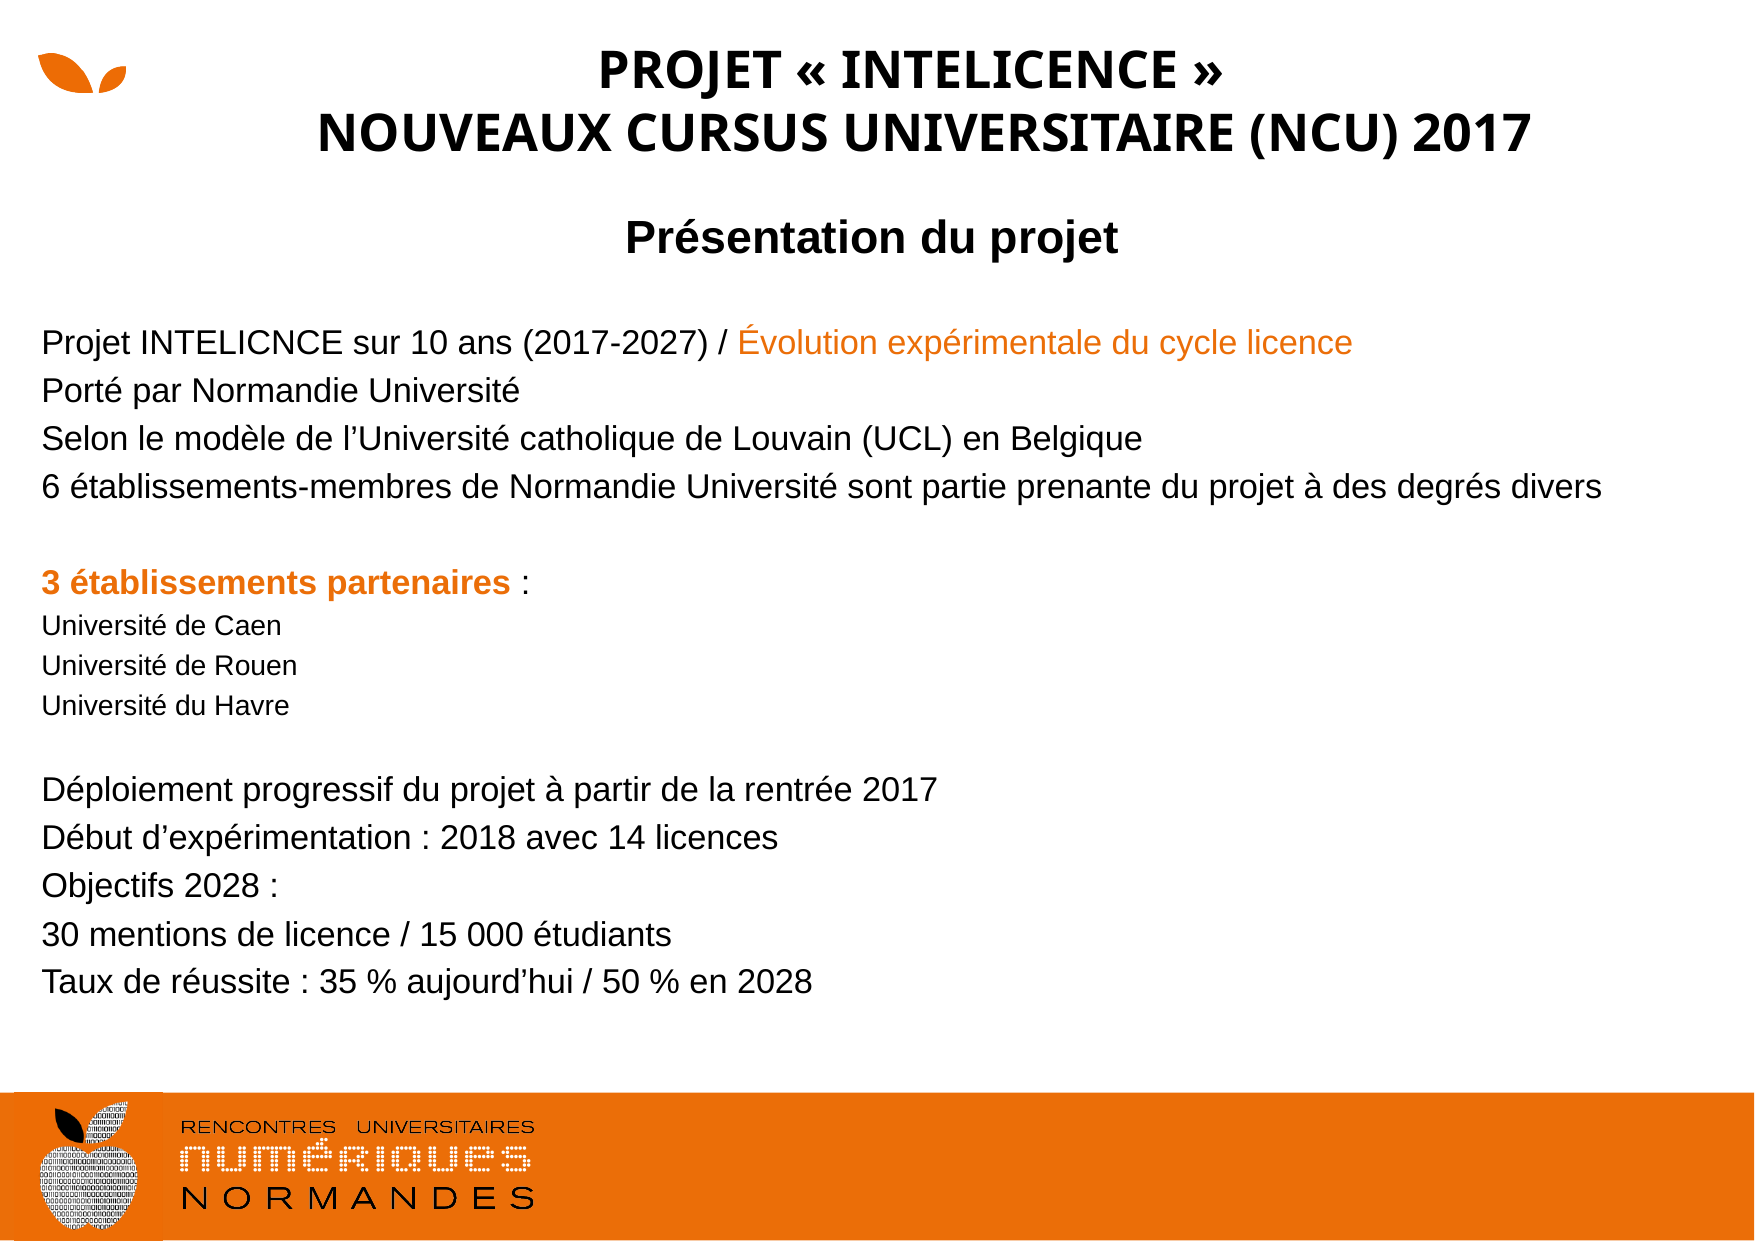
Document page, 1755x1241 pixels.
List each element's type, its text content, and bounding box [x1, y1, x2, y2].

picture [180, 1118, 541, 1217]
picture [14, 1092, 163, 1241]
title Projet « Intelicence » Nouveaux cursus universitaire (NCU) 2017 [144, 29, 1704, 195]
list Présentation du projet Projet INTELICNCE sur 10 ans (2017-2027) / Évolution expérimentale du cycle licence Porté par Normandie Université Selon le modèle de l’Université catholique de Louvain (UCL) en Belgique 6 établissements-membres de Normandie Université sont partie prenante du projet à des degrés divers 3 établissements partenaires : Université de Caen Université de Rouen Université du Havre Déploiement progressif du projet à partir de la rentrée 2017 Début d’expérimentation : 2018 avec 14 licences Objectifs 2028 : 30 mentions de licence / 15 000 étudiants Taux de réussite : 35 % aujourd’hui / 50 % en 2028 [41, 206, 1704, 1070]
picture [38, 53, 126, 93]
